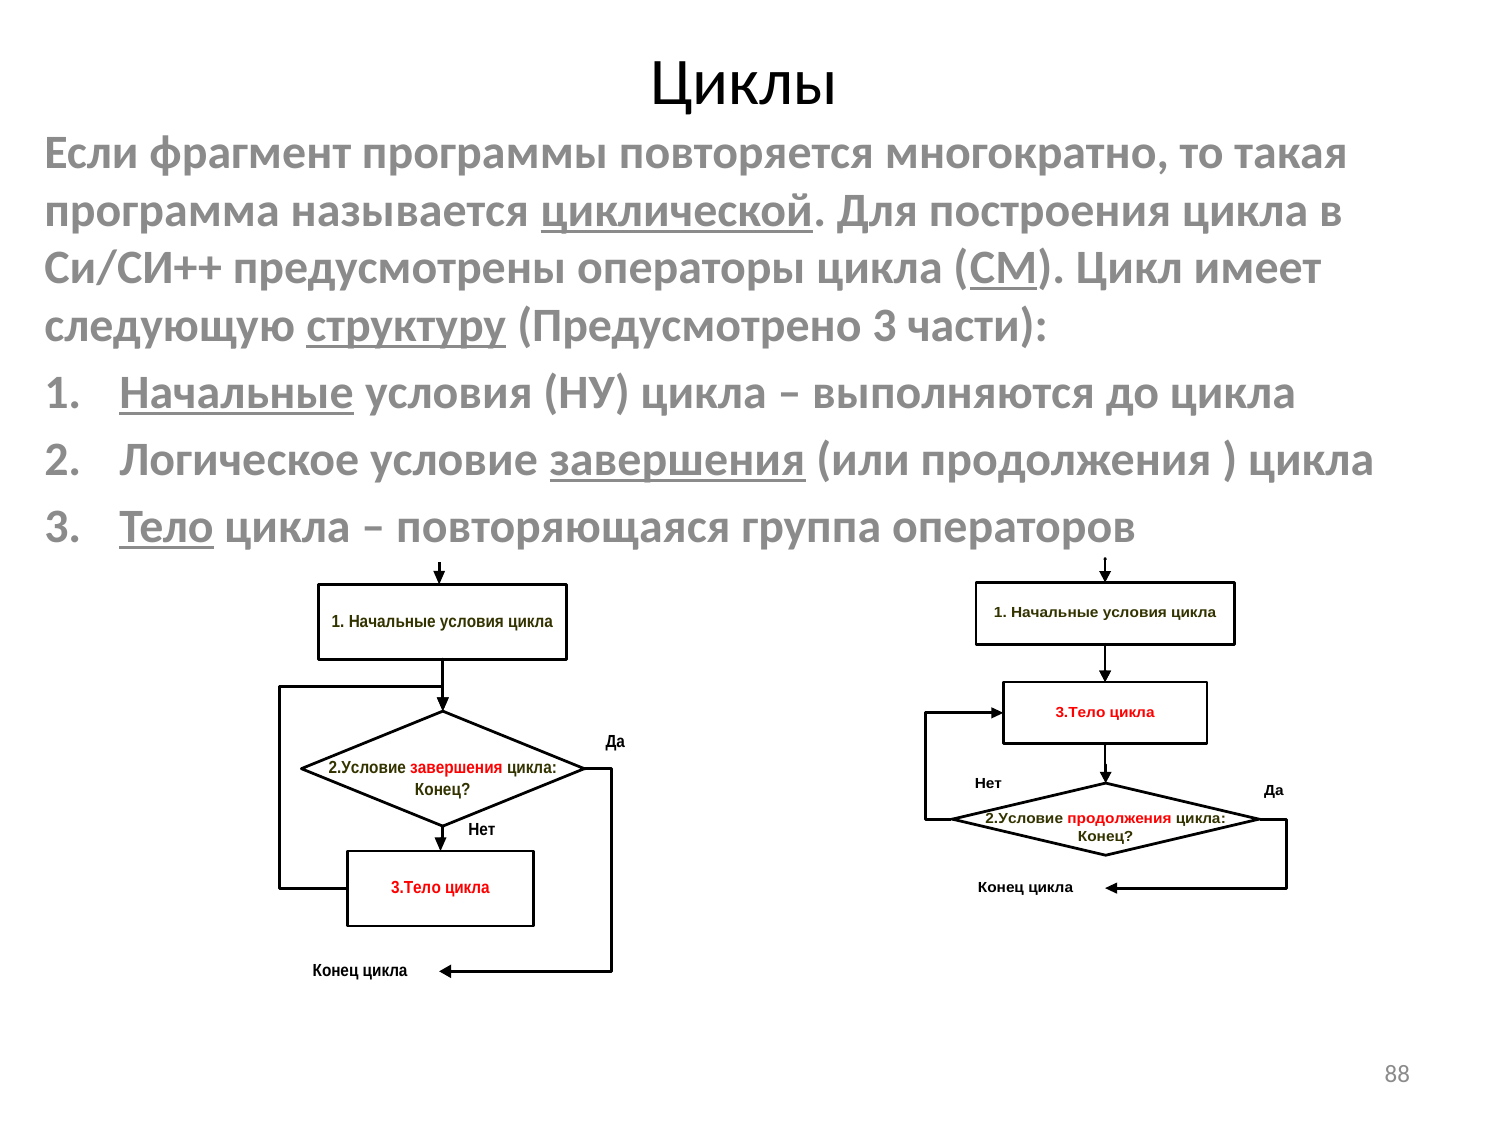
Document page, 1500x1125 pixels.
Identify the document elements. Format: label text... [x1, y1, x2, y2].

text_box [147, 562, 765, 1036]
slide_number 88 [1074, 1042, 1425, 1103]
title Циклы [135, 19, 1353, 113]
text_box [812, 550, 1448, 988]
text_box Если фрагмент программы повторяется многократно, то такая программа называется циклической. Для построения цикла в Си/СИ++ предусмотрены операторы цикла (СМ). Цикл имеет следующую структуру (Предусмотрено 3 части): Начальные условия (НУ) цикла – выполняются до цикла Логическое условие завершения (или продолжения ) цикла Тело цикла – повторяющаяся группа операторов [29, 113, 1500, 303]
